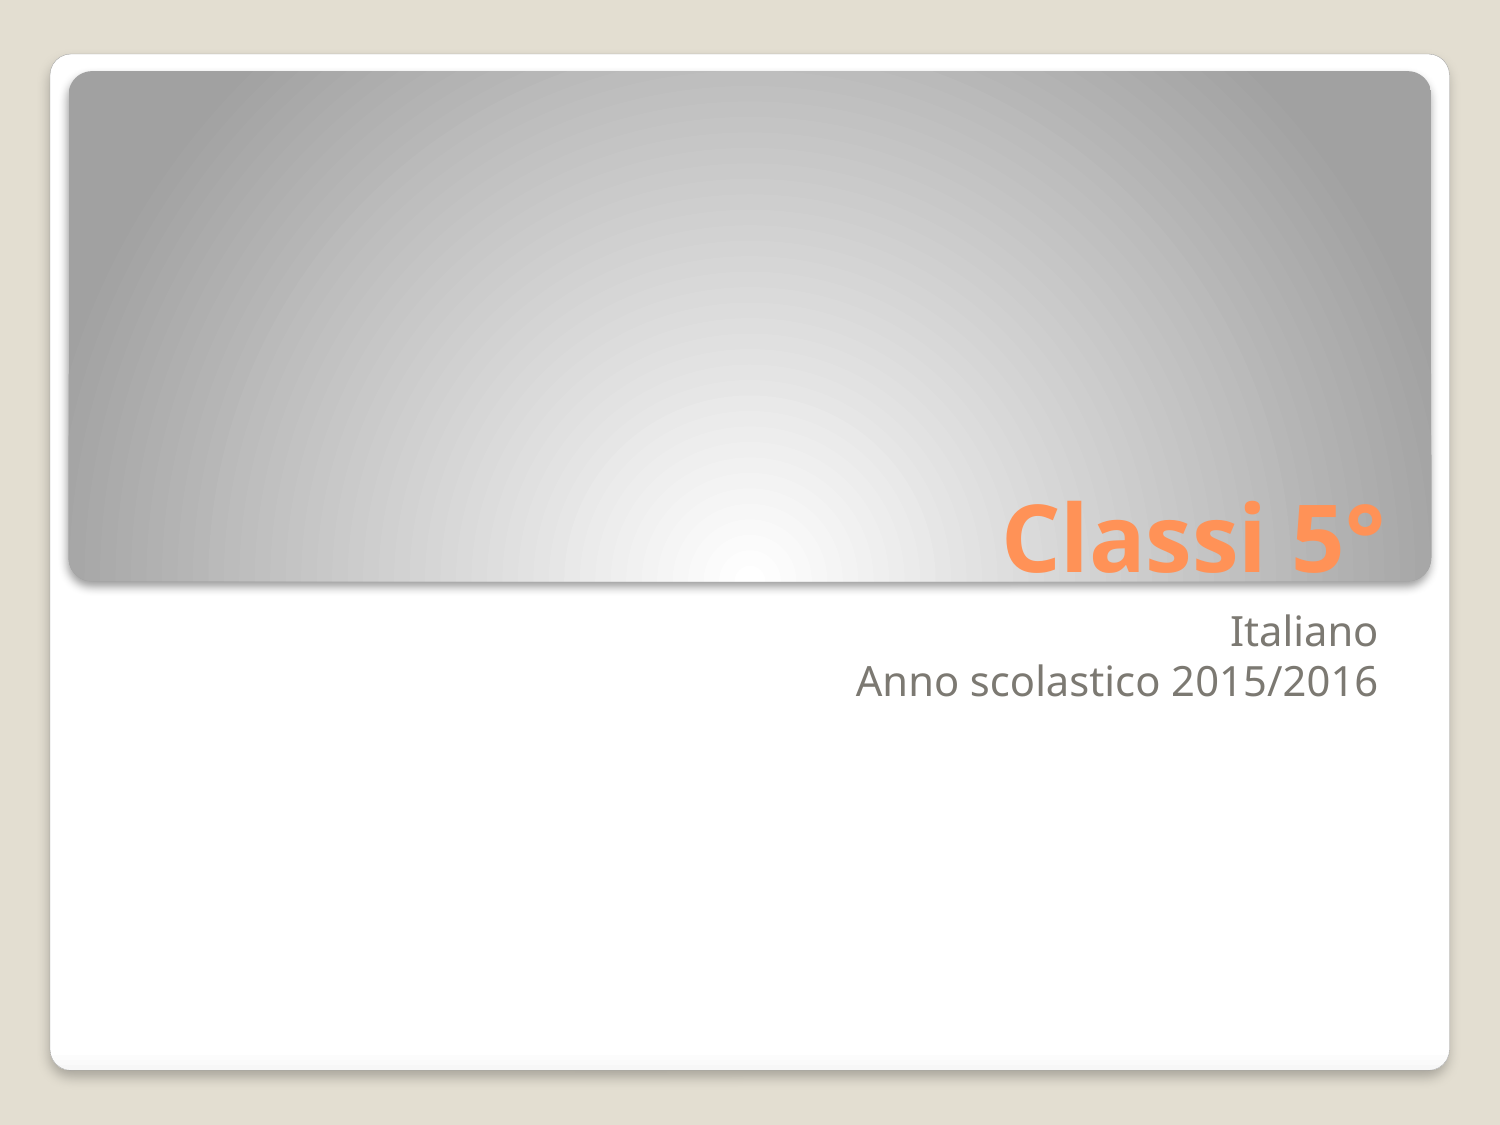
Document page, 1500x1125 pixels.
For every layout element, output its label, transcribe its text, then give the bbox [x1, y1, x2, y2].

subtitle Italiano Anno scolastico 2015/2016 [118, 604, 1394, 755]
title Classi 5° [118, 298, 1394, 599]
